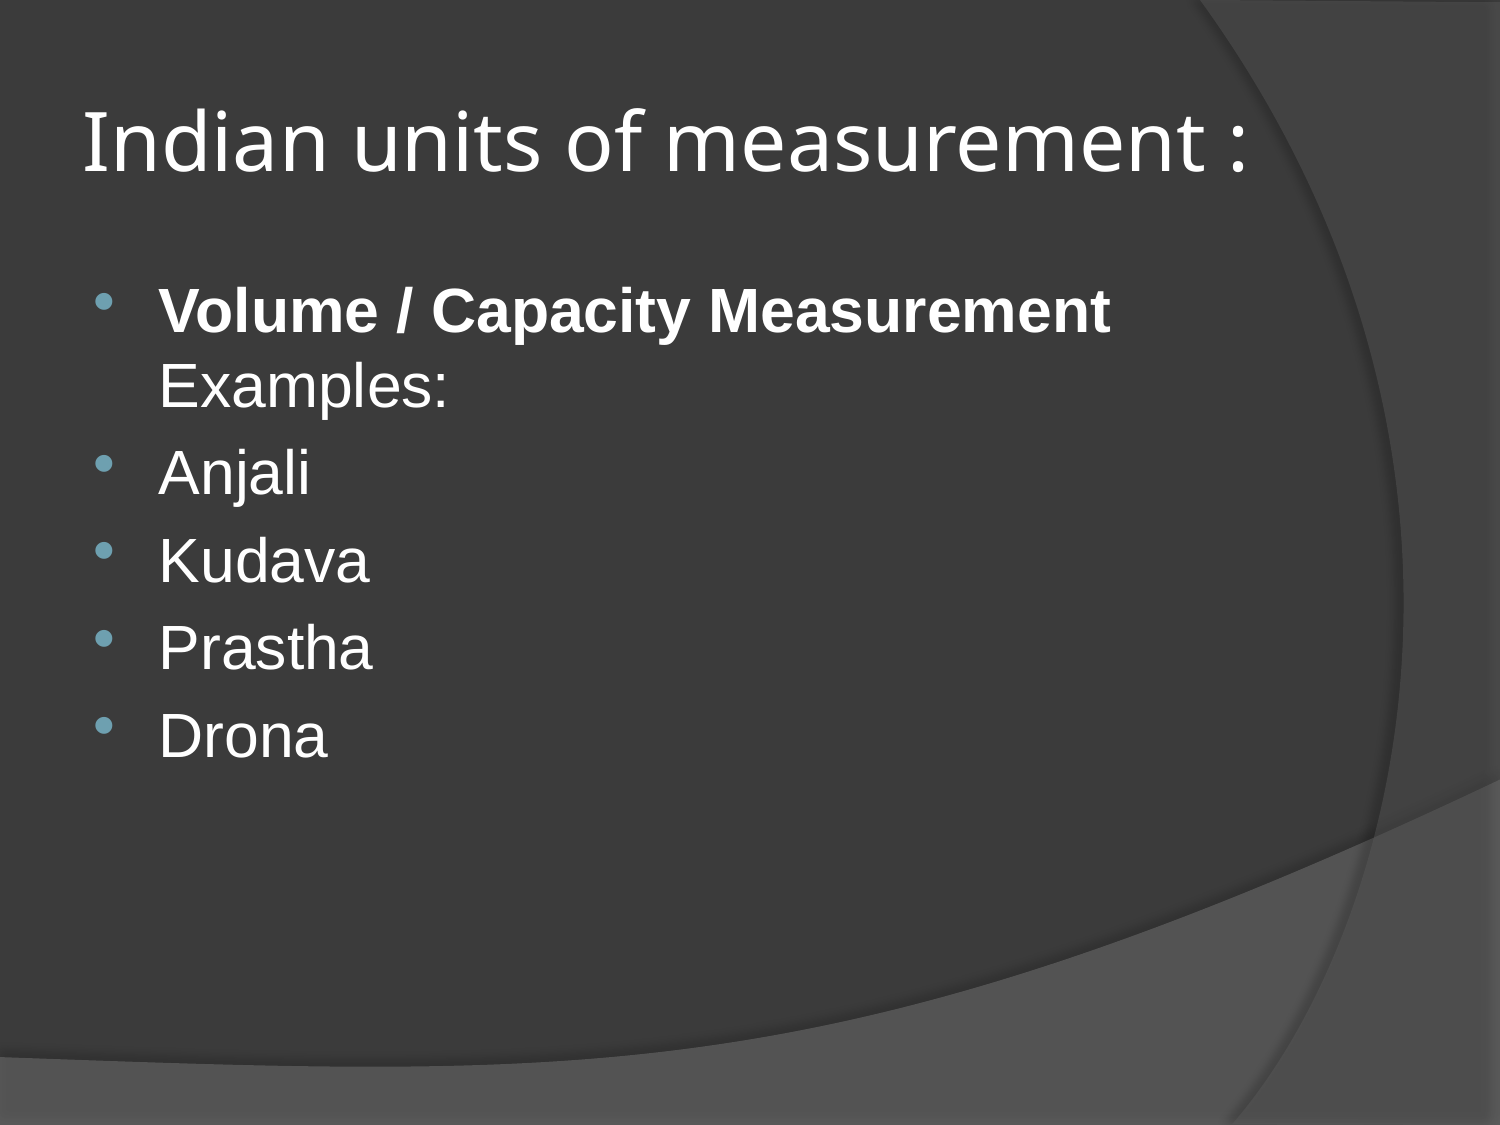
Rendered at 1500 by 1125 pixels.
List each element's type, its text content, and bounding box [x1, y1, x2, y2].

title Indian units of measurement : [75, 45, 1300, 233]
list Volume / Capacity Measurement Examples: Anjali Kudava Prastha Drona [75, 262, 1300, 1005]
